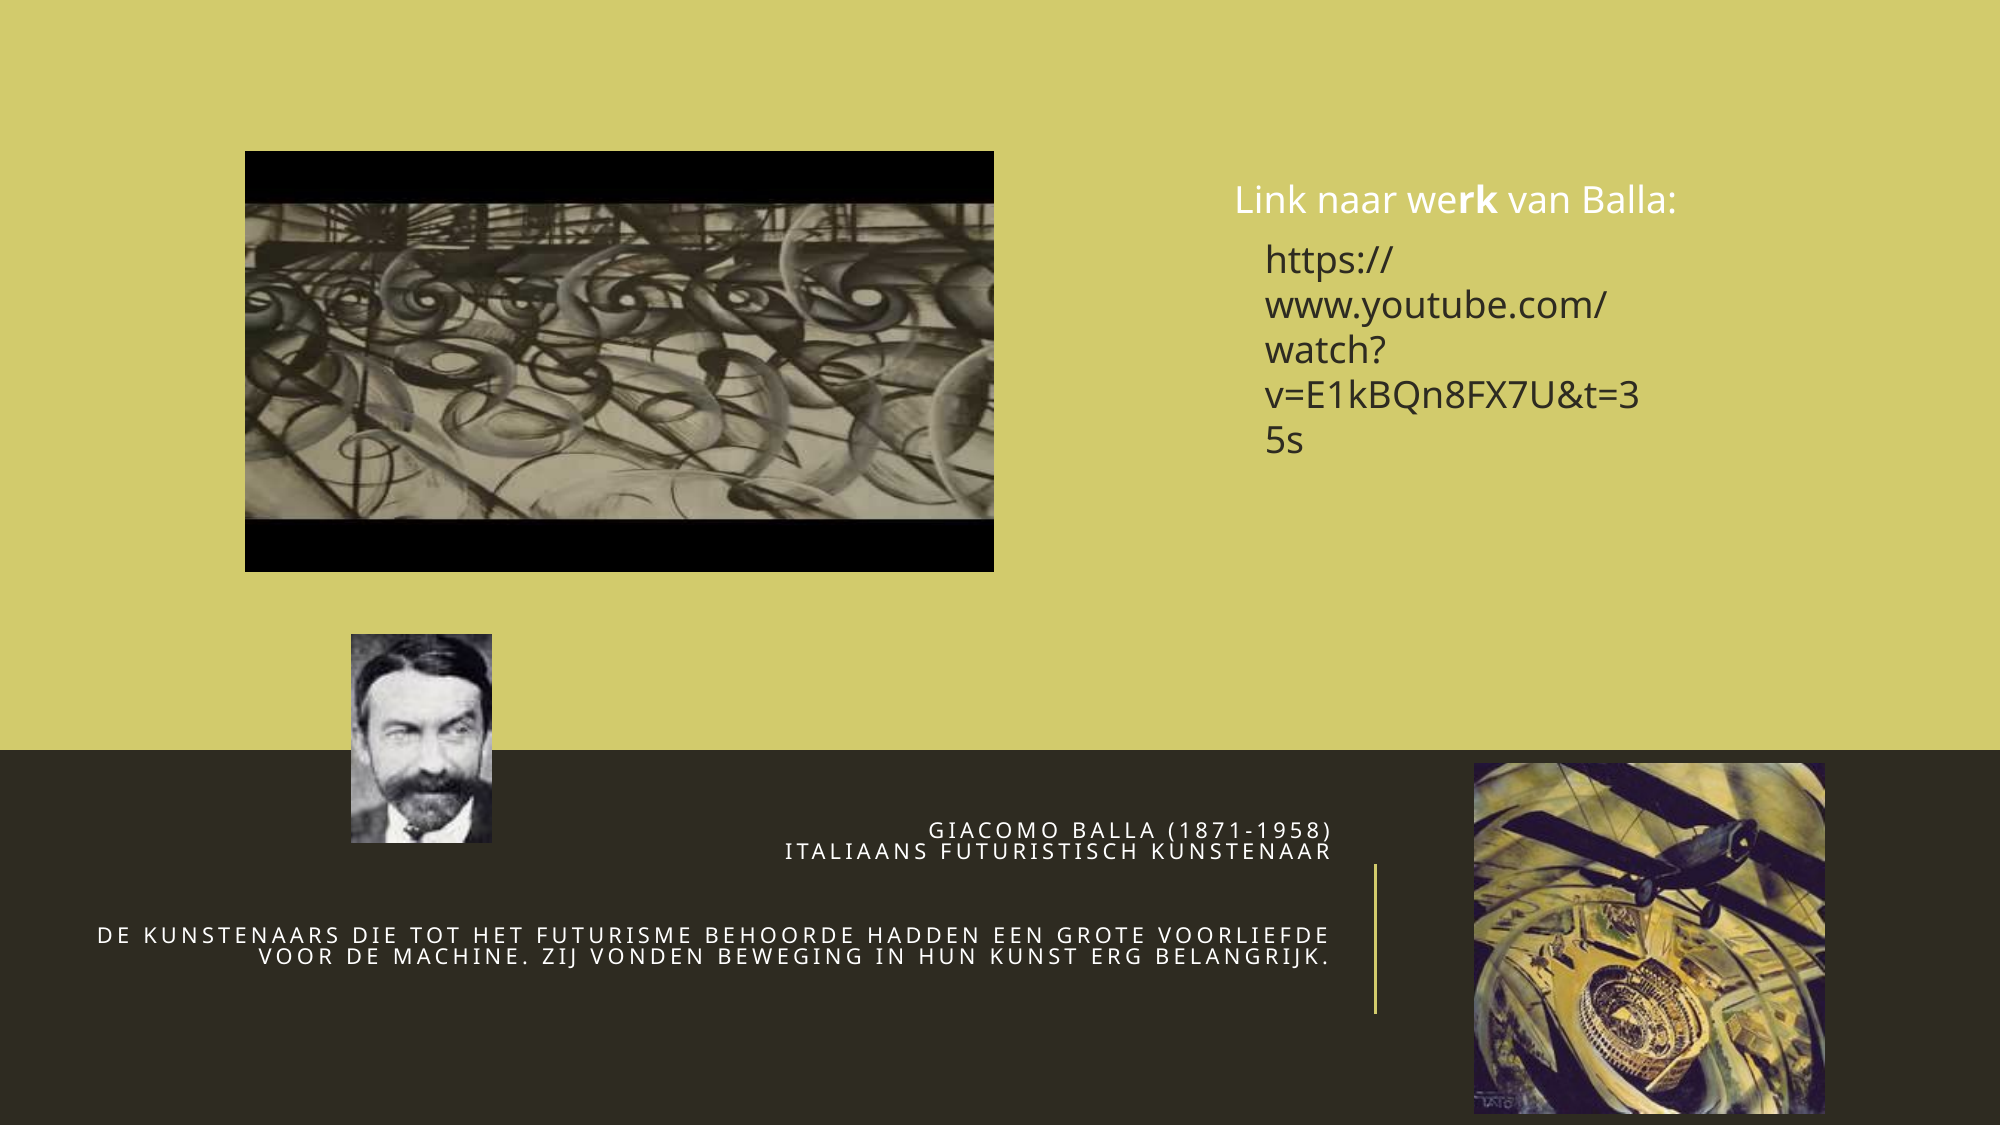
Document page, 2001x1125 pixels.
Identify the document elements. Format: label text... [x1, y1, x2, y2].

title Giacomo balla (1871-1958) Italiaans futuristisch kunstenaar De kunstenaars die tot het futurisme behoorde hadden een grote voorliefde voor de machine. Zij vonden beweging in hun kunst erg belangrijk. [75, 813, 1350, 1054]
picture [1474, 763, 1825, 1114]
picture [350, 634, 492, 843]
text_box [244, 150, 995, 573]
text_box Link naar werk van Balla: [1219, 168, 1692, 228]
text_box https://www.youtube.com/watch?v=E1kBQn8FX7U&t=35s [1250, 228, 1665, 469]
